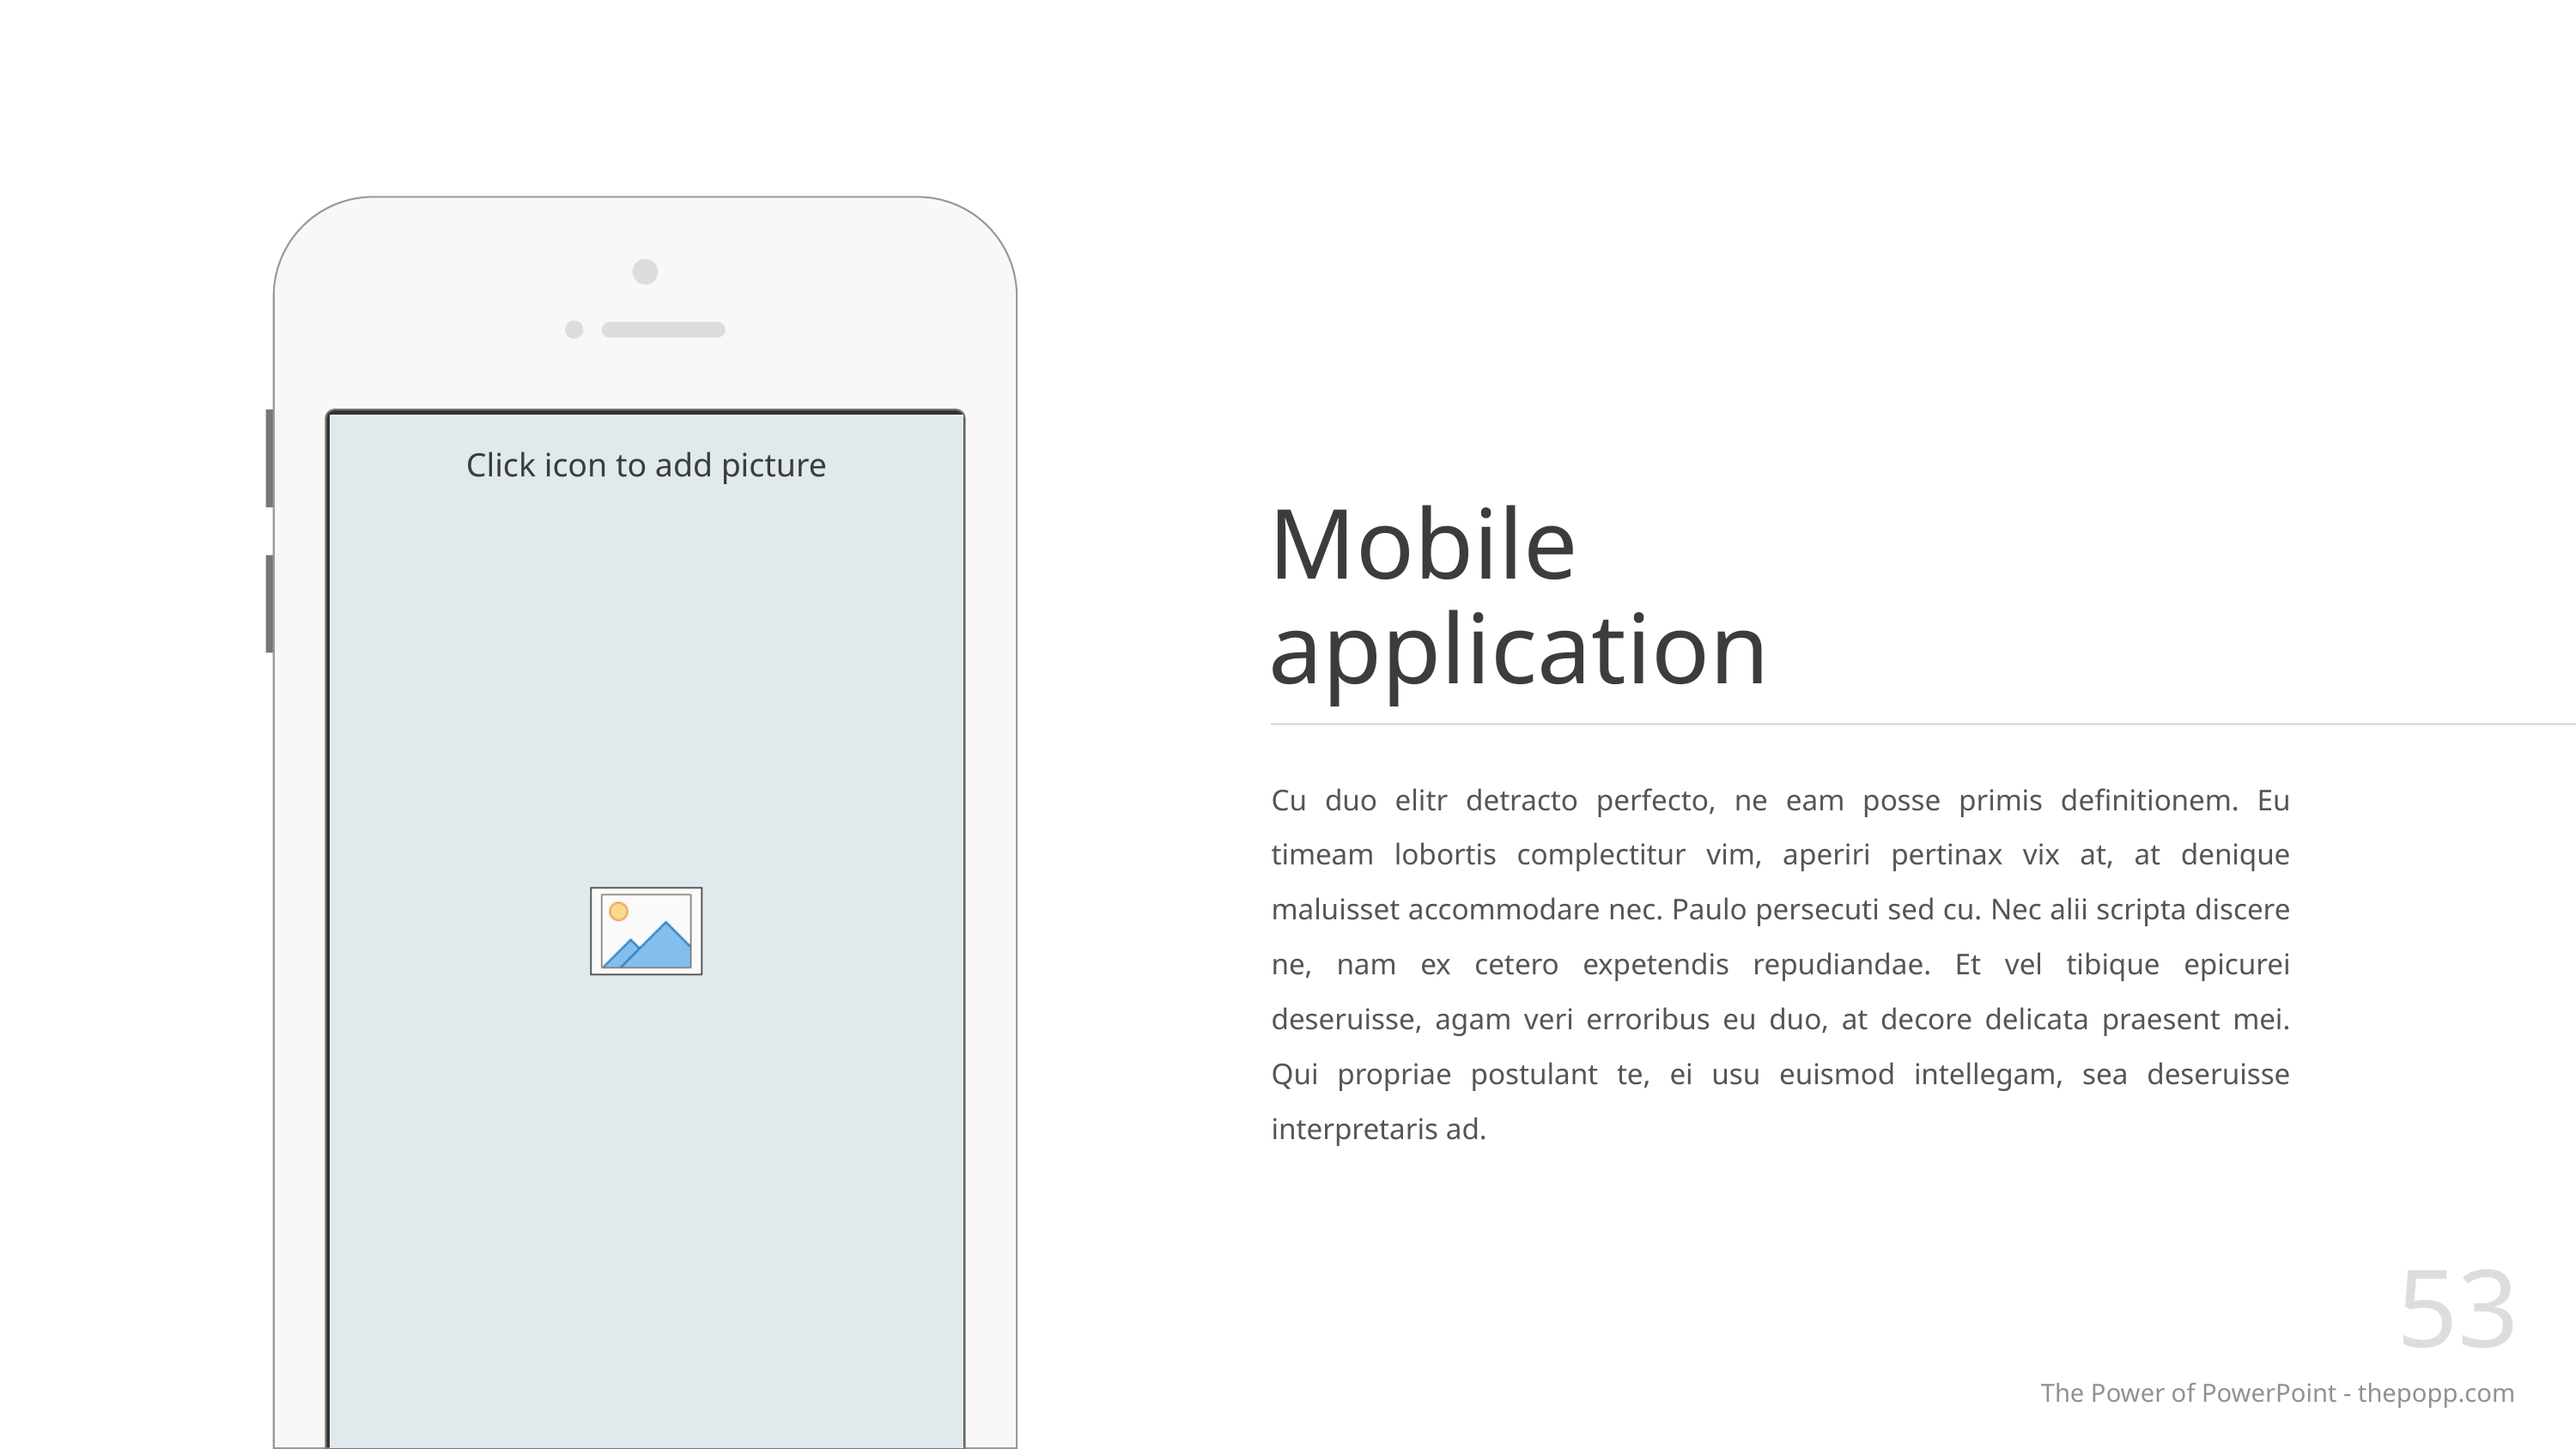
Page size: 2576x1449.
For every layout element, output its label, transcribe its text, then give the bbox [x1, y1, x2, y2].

picture [330, 415, 964, 1449]
footer The Power of PowerPoint - thepopp.com [1573, 1354, 2529, 1432]
list Cu duo elitr detracto perfecto, ne eam posse primis definitionem. Eu timeam lobortis complectitur vim, aperiri pertinax vix at, at denique maluisset accommodare nec. Paulo persecuti sed cu. Nec alii scripta discere ne, nam ex cetero expetendis repudiandae. Et vel tibique epicurei deseruisse, agam veri erroribus eu duo, at decore delicata praesent mei. Qui propriae postulant te, ei usu euismod intellegam, sea deseruisse interpretaris ad. [1258, 755, 2306, 1181]
slide_number 53 [2150, 1250, 2532, 1393]
title Mobile application [1255, 284, 2303, 711]
